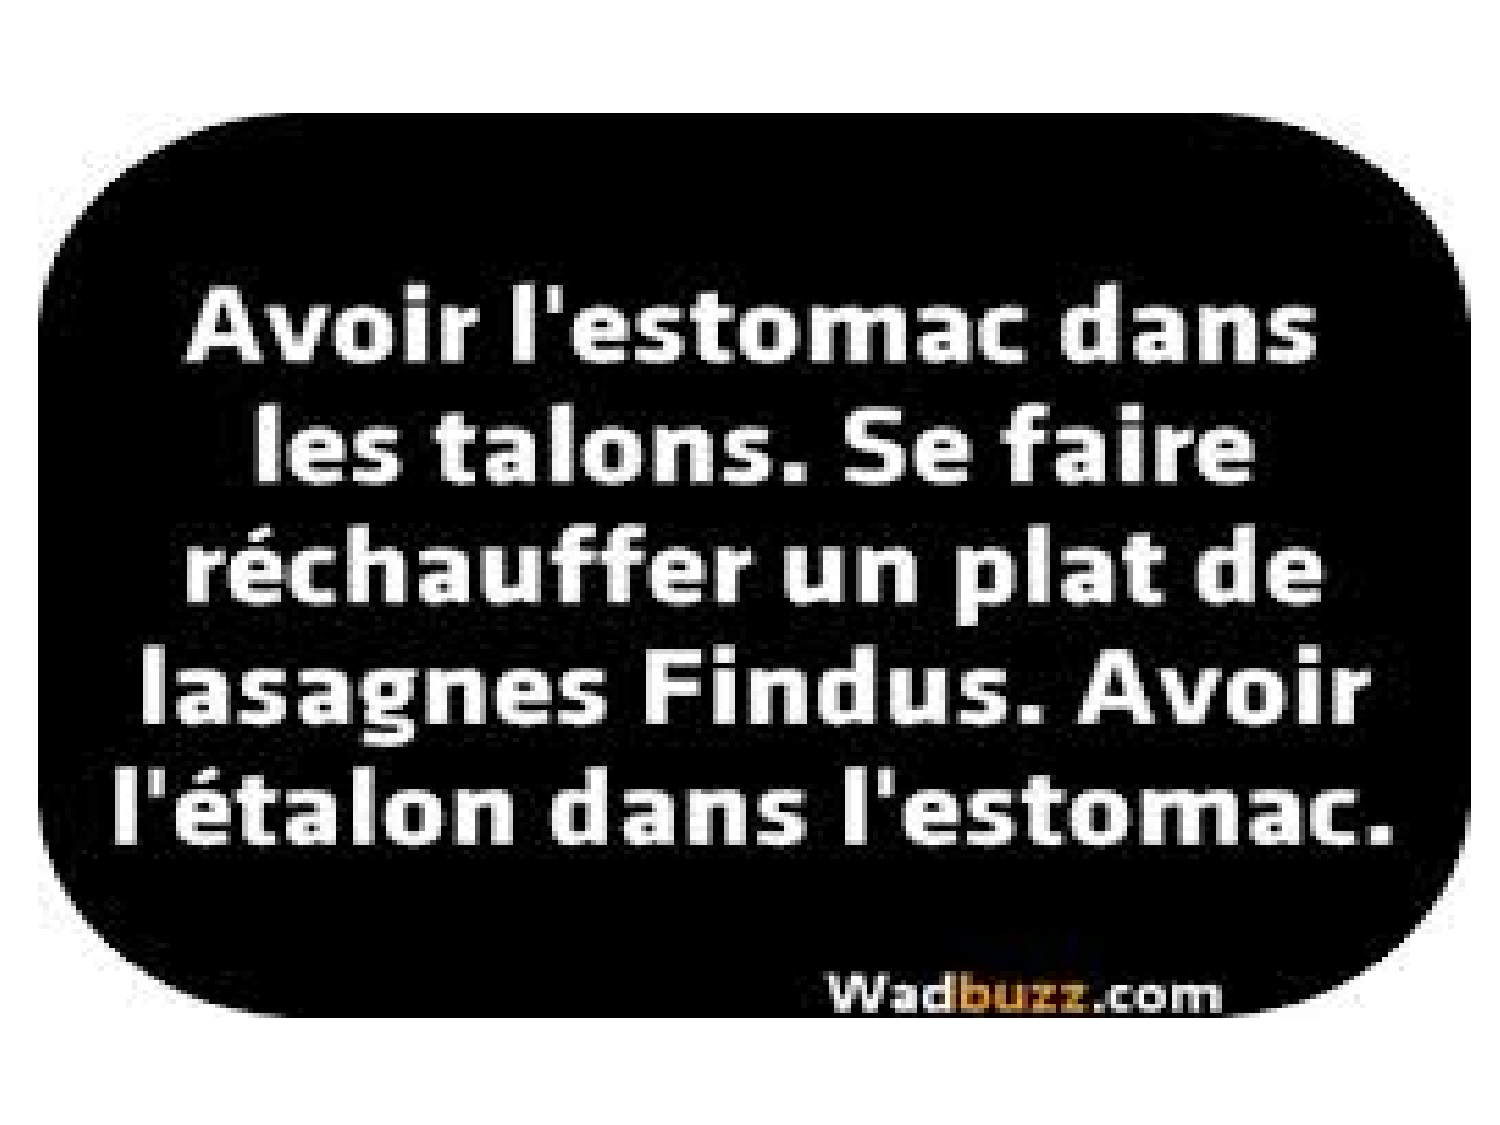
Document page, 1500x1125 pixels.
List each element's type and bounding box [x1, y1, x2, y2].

picture [38, 113, 1471, 1019]
